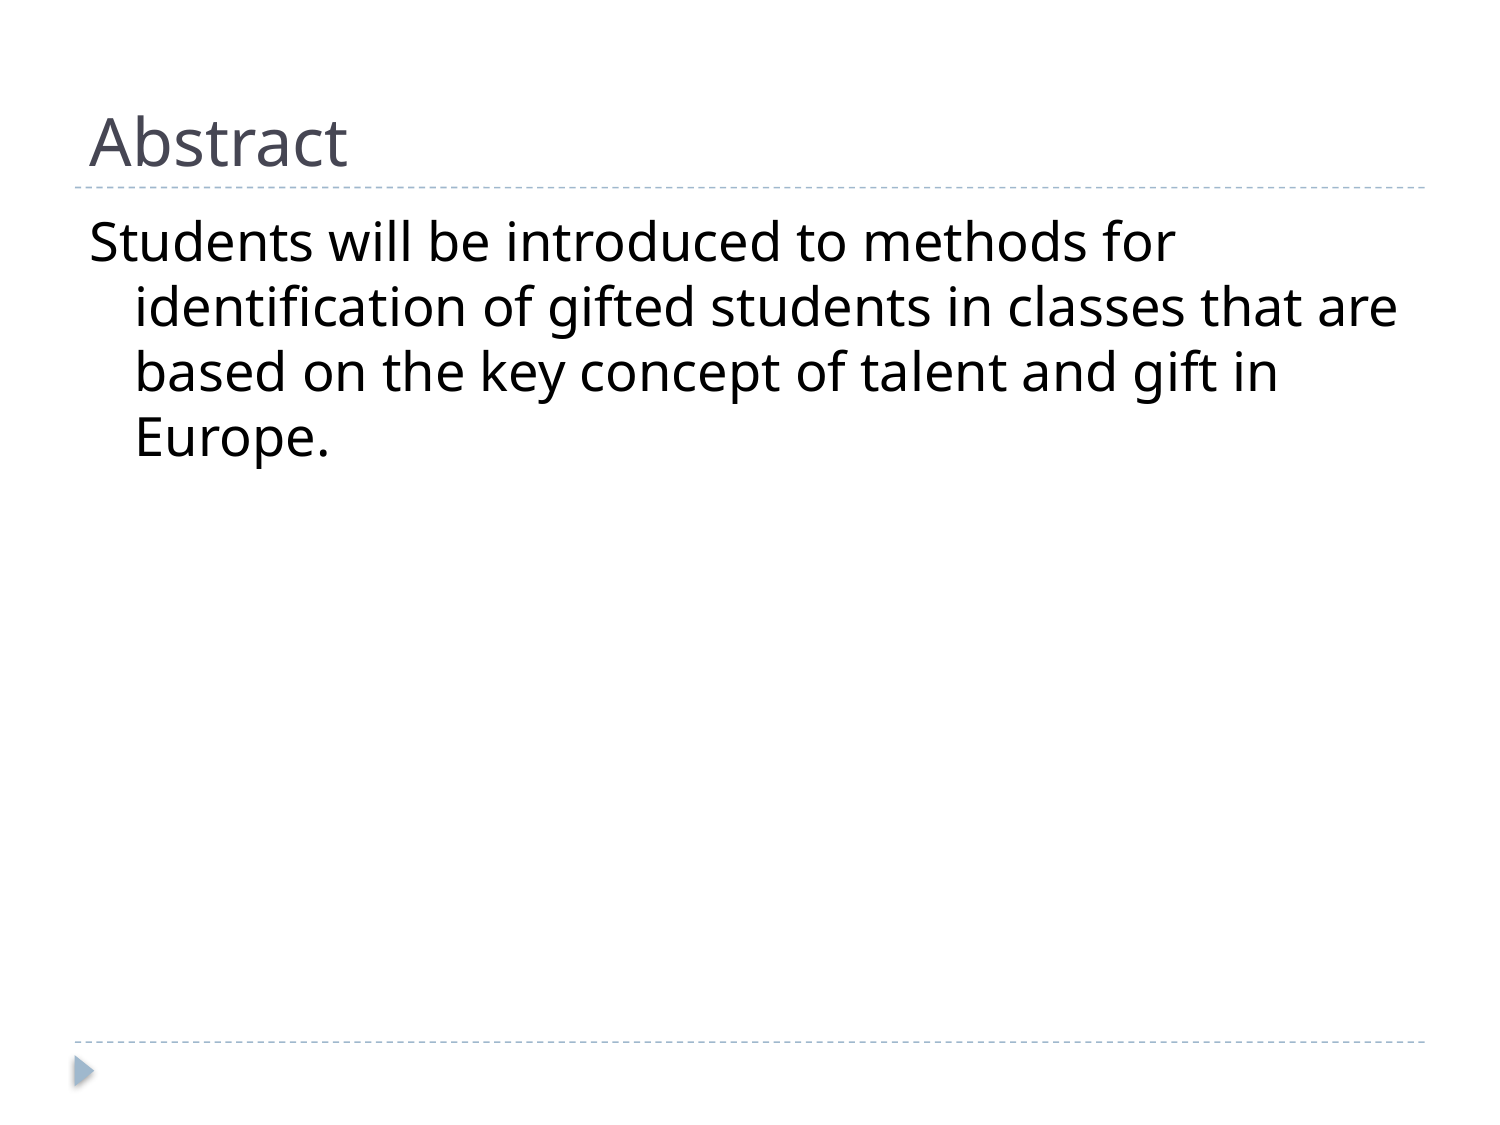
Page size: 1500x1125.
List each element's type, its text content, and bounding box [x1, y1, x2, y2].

title Abstract [75, 24, 1425, 188]
list Students will be introduced to methods for identification of gifted students in classes that are based on the key concept of talent and gift in Europe. [75, 200, 1425, 1010]
